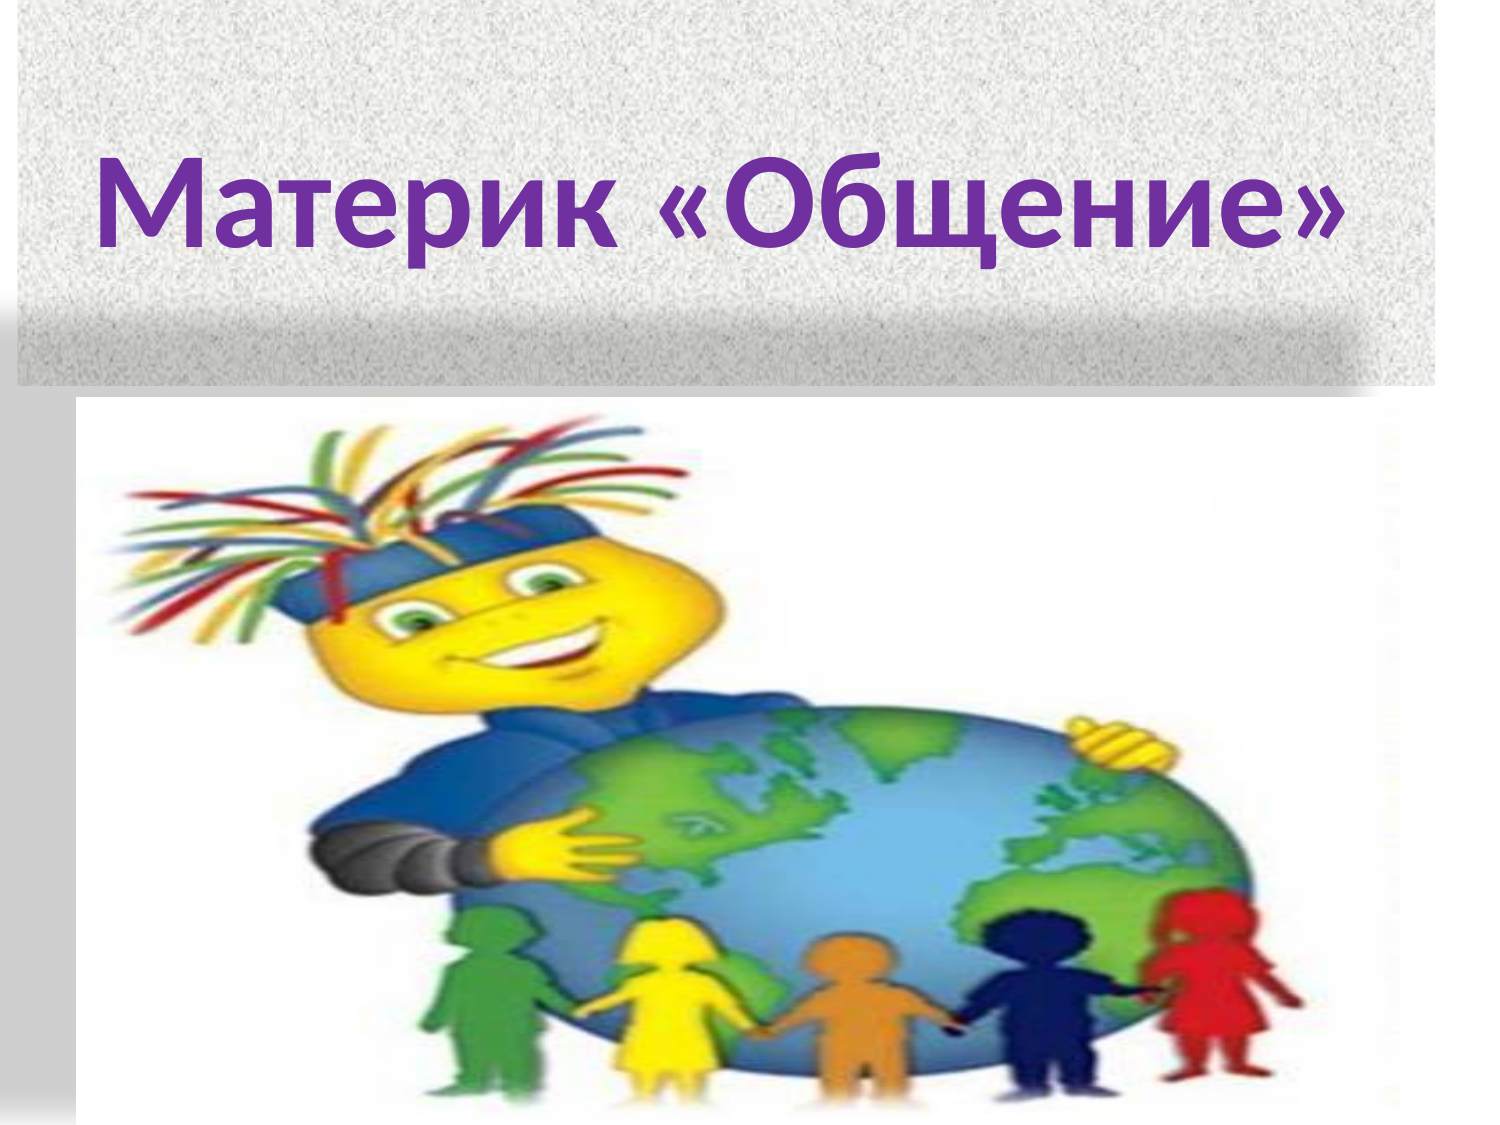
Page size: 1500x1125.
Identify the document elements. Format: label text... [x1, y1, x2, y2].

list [76, 396, 1400, 1125]
title Материк «Общение» [17, 0, 1436, 386]
